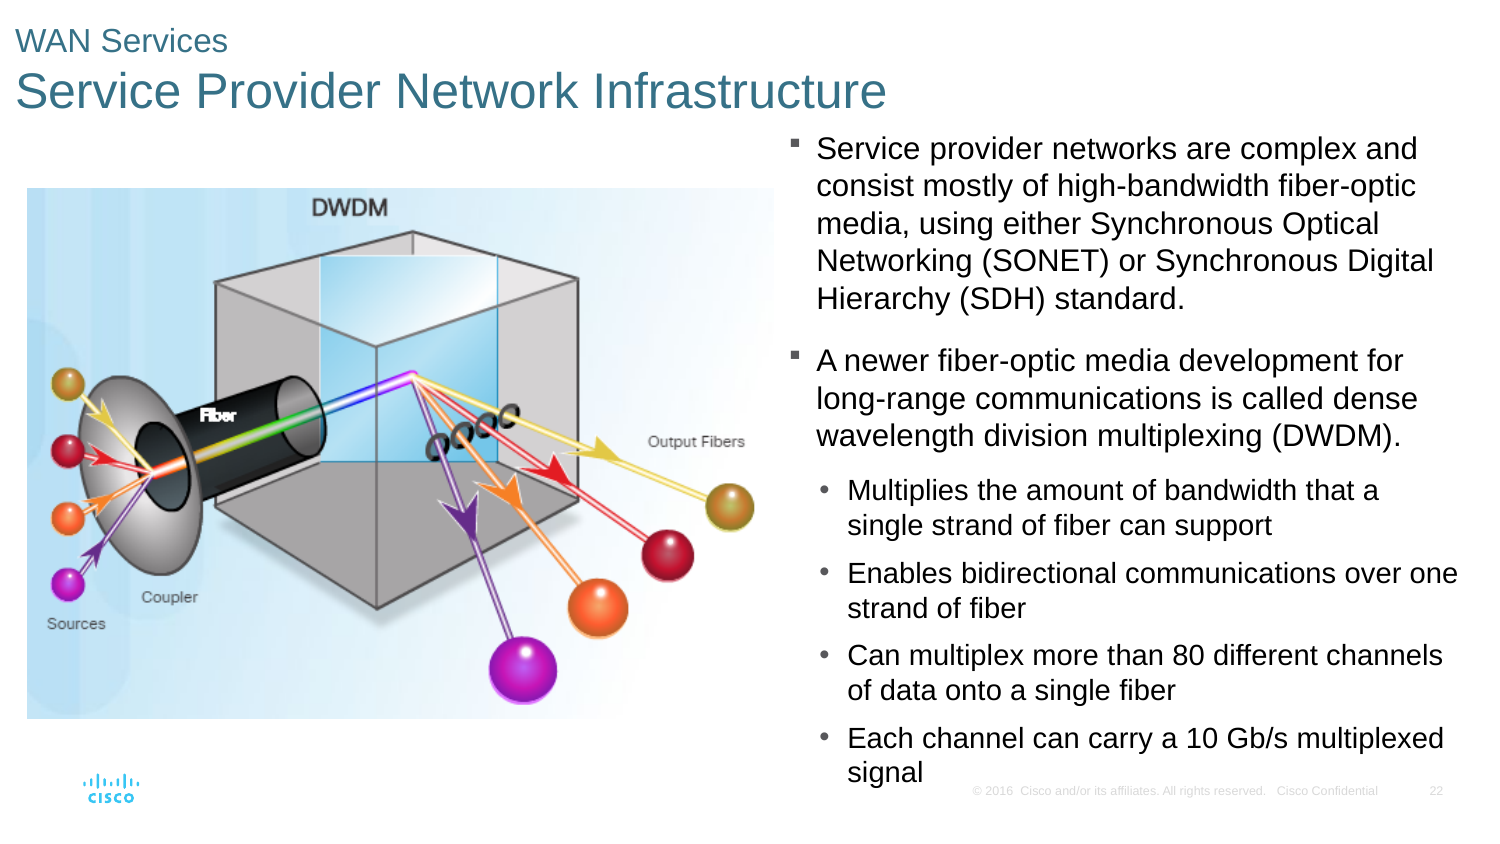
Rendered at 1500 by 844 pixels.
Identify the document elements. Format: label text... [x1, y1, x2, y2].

list Service provider networks are complex and consist mostly of high-bandwidth fiber-optic media, using either Synchronous Optical Networking (SONET) or Synchronous Digital Hierarchy (SDH) standard. A newer fiber-optic media development for long-range communications is called dense wavelength division multiplexing (DWDM). Multiplies the amount of bandwidth that a single strand of fiber can support Enables bidirectional communications over one strand of fiber Can multiplex more than 80 different channels of data onto a single fiber Each channel can carry a 10 Gb/s multiplexed signal [773, 120, 1492, 800]
title WAN Services Service Provider Network Infrastructure [0, 6, 1035, 131]
picture [26, 188, 774, 719]
